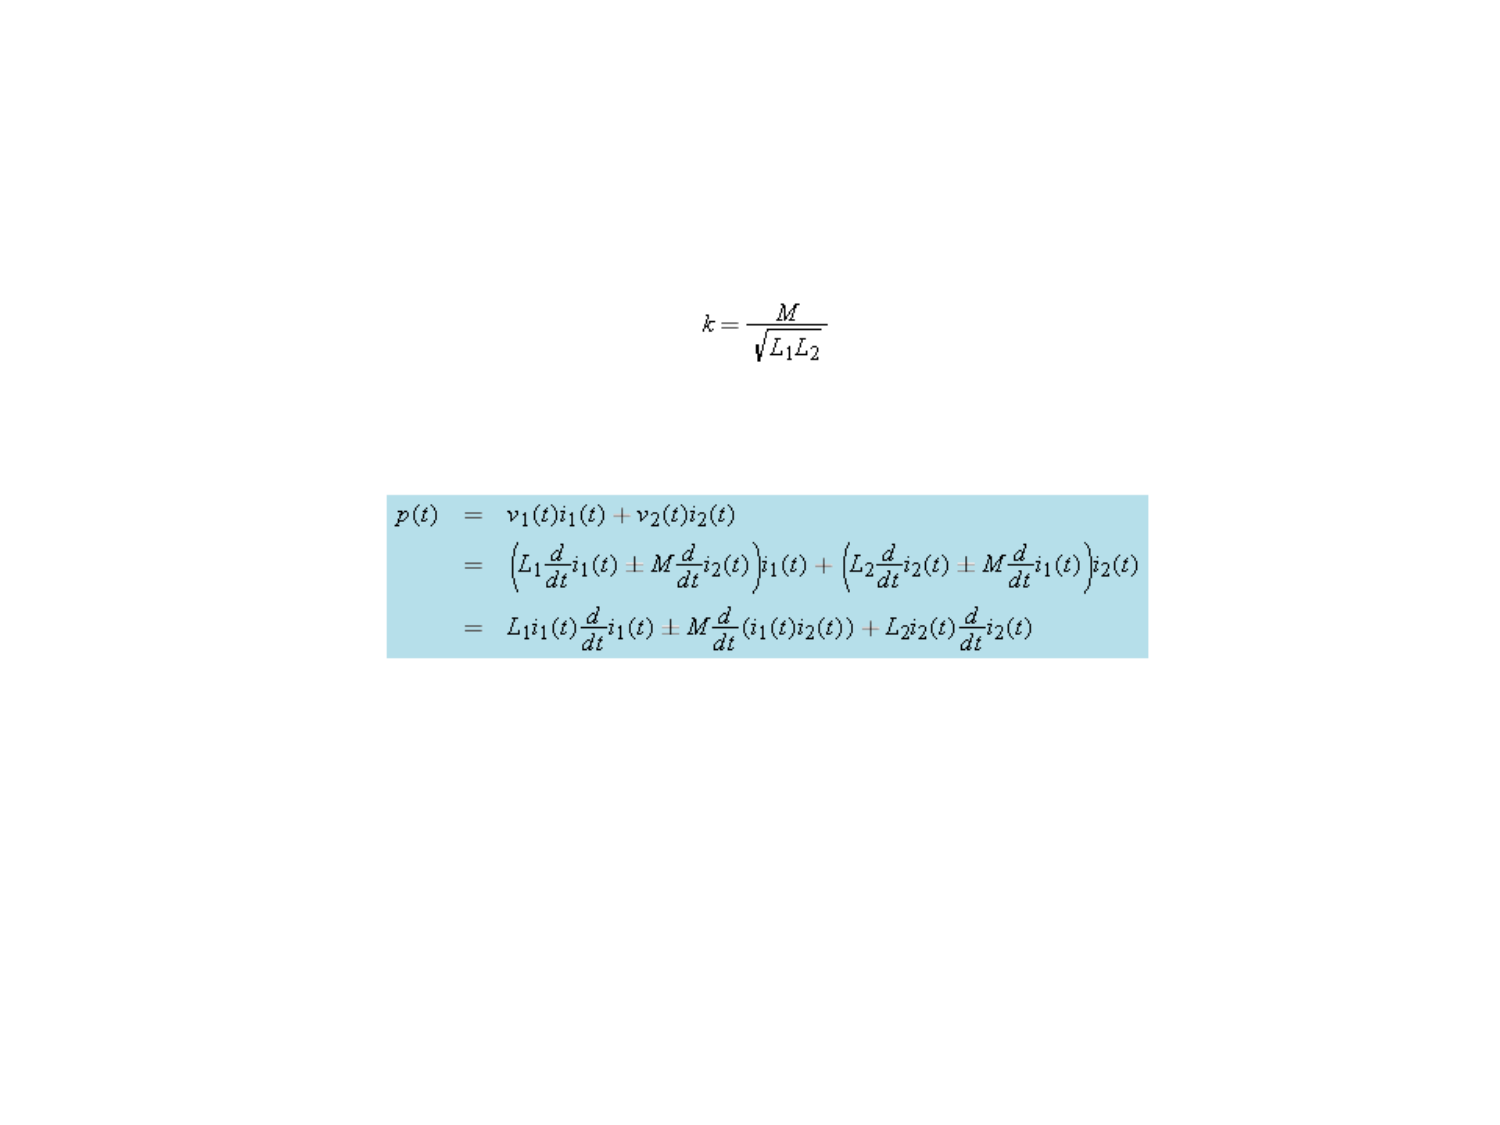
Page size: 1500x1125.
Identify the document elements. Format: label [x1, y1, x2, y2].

picture [312, 274, 1184, 693]
